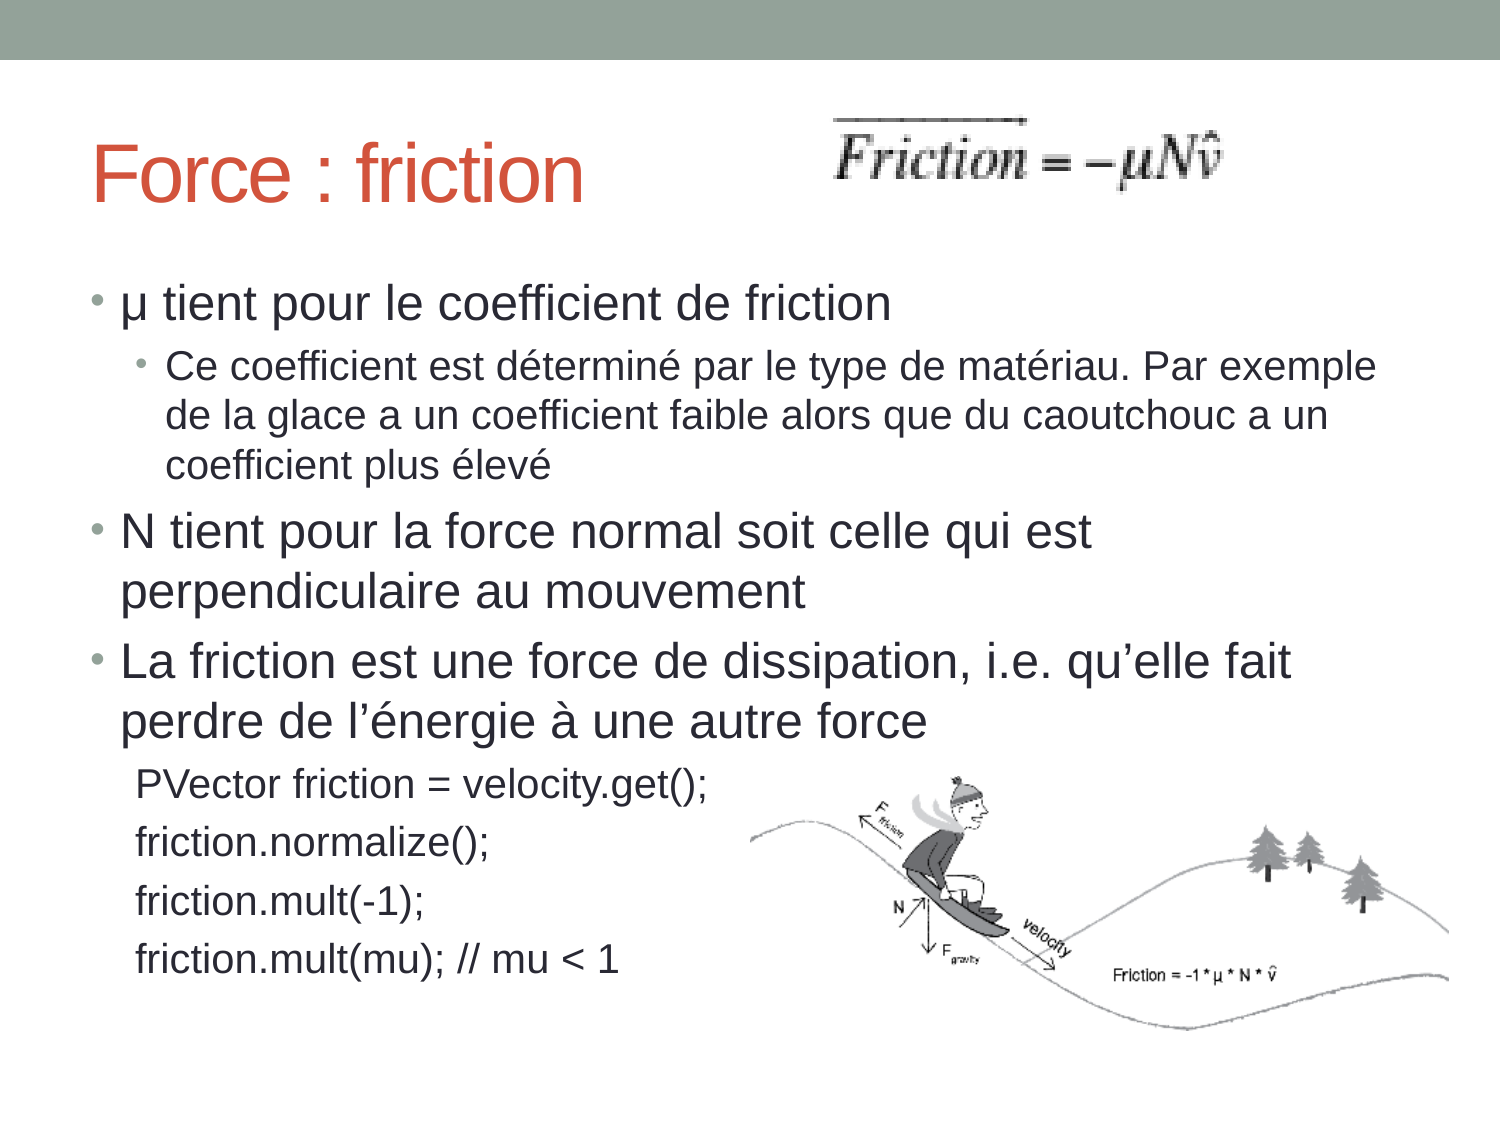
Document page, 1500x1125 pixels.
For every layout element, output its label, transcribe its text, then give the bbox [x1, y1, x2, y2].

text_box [825, 106, 1229, 200]
list μ tient pour le coefficient de friction Ce coefficient est déterminé par le type de matériau. Par exemple de la glace a un coefficient faible alors que du caoutchouc a un coefficient plus élevé N tient pour la force normal soit celle qui est perpendiculaire au mouvement La friction est une force de dissipation, i.e. qu’elle fait perdre de l’énergie à une autre force PVector friction = velocity.get(); friction.normalize(); friction.mult(-1); friction.mult(mu); // mu < 1 [75, 262, 1425, 1063]
picture [749, 776, 1450, 1031]
title Force : friction [75, 87, 1425, 250]
